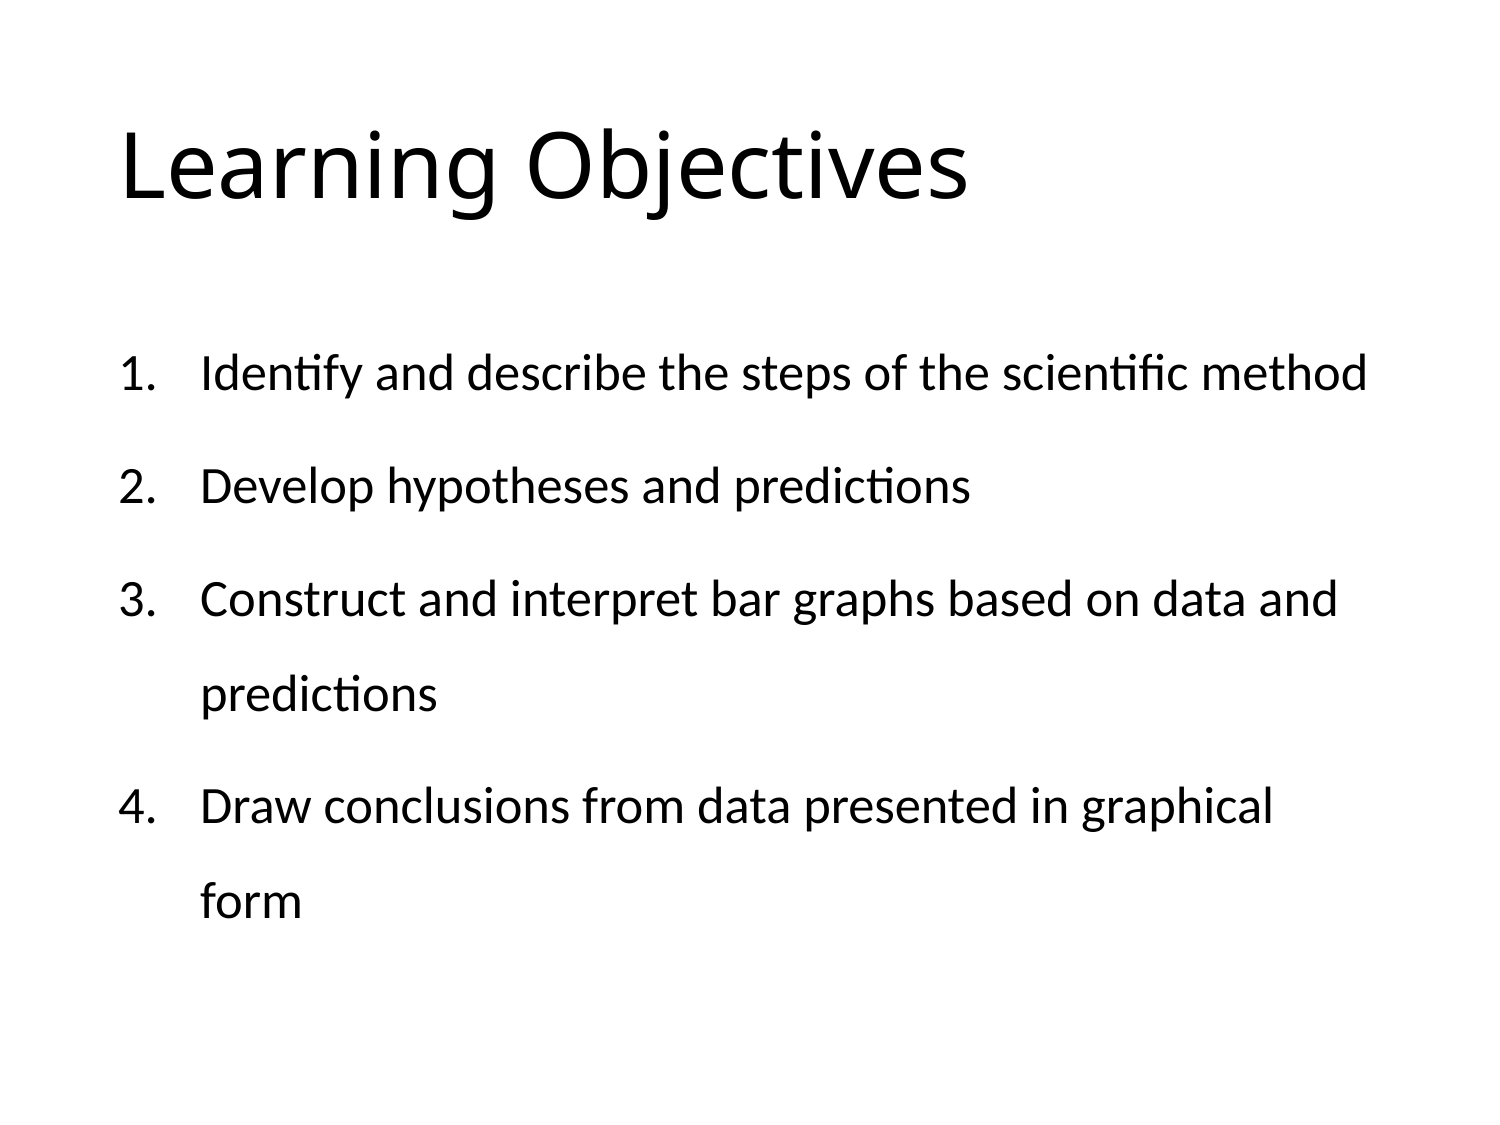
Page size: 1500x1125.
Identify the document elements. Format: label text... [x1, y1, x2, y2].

list Identify and describe the steps of the scientific method Develop hypotheses and predictions Construct and interpret bar graphs based on data and predictions Draw conclusions from data presented in graphical form [103, 299, 1397, 1014]
title Learning Objectives [103, 59, 1397, 278]
